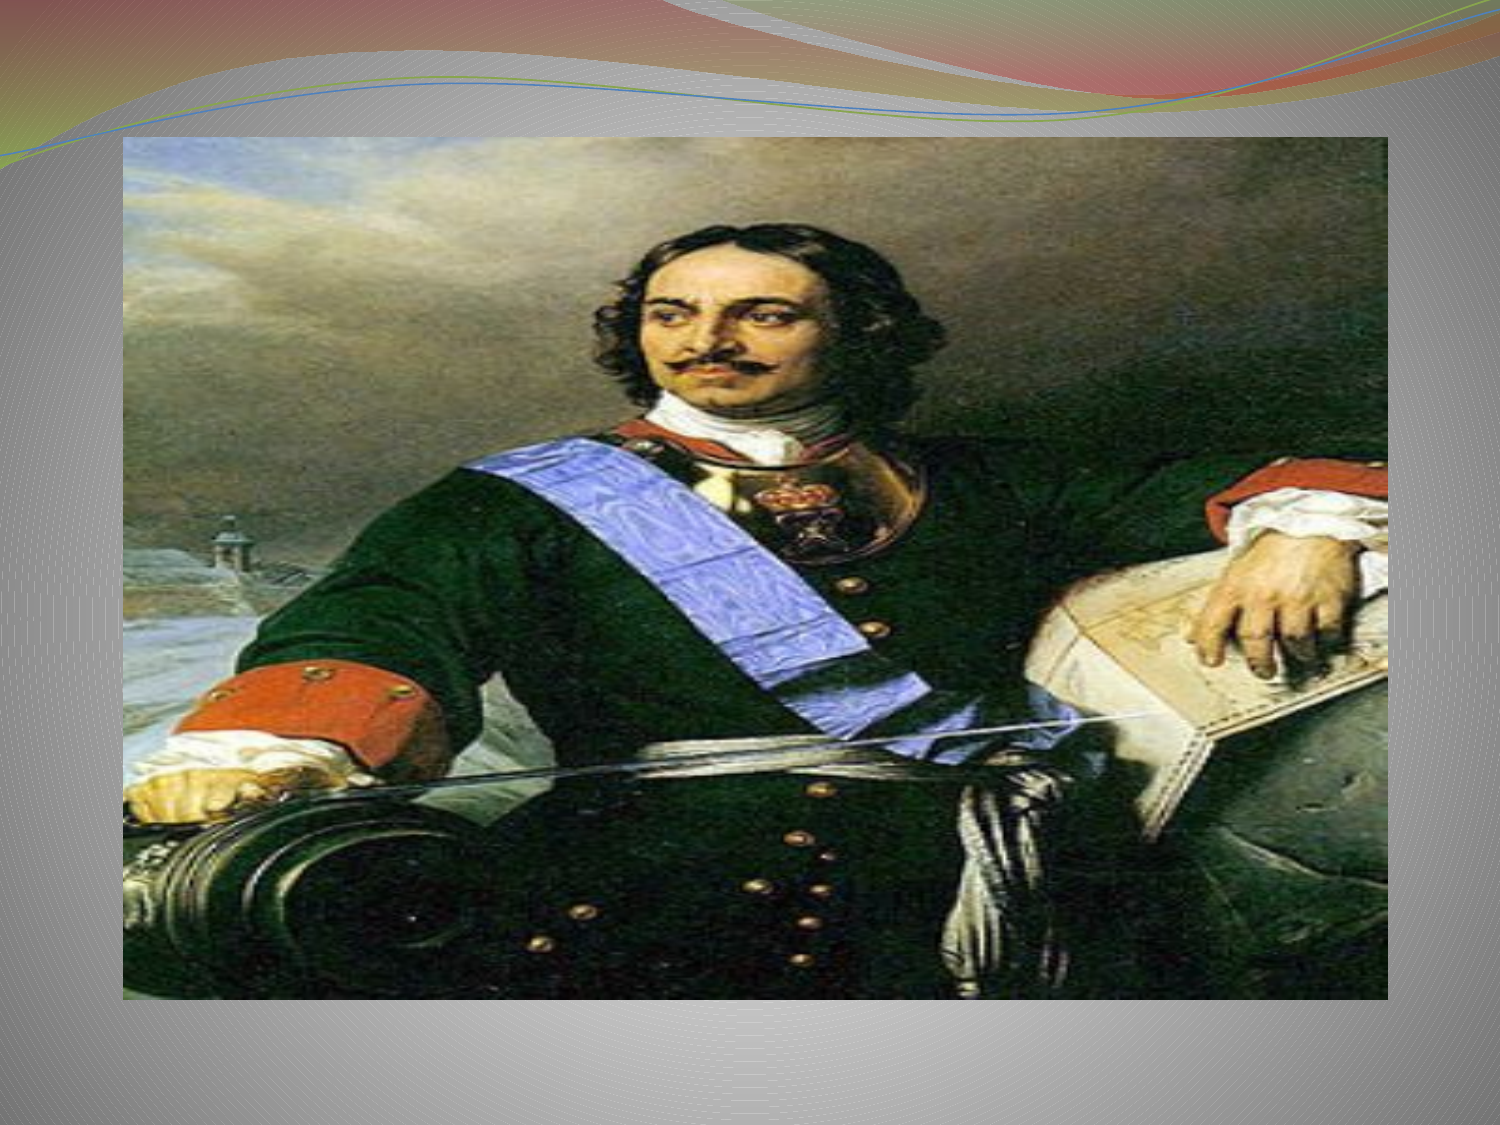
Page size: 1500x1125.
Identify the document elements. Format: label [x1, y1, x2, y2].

picture [123, 136, 1389, 1000]
